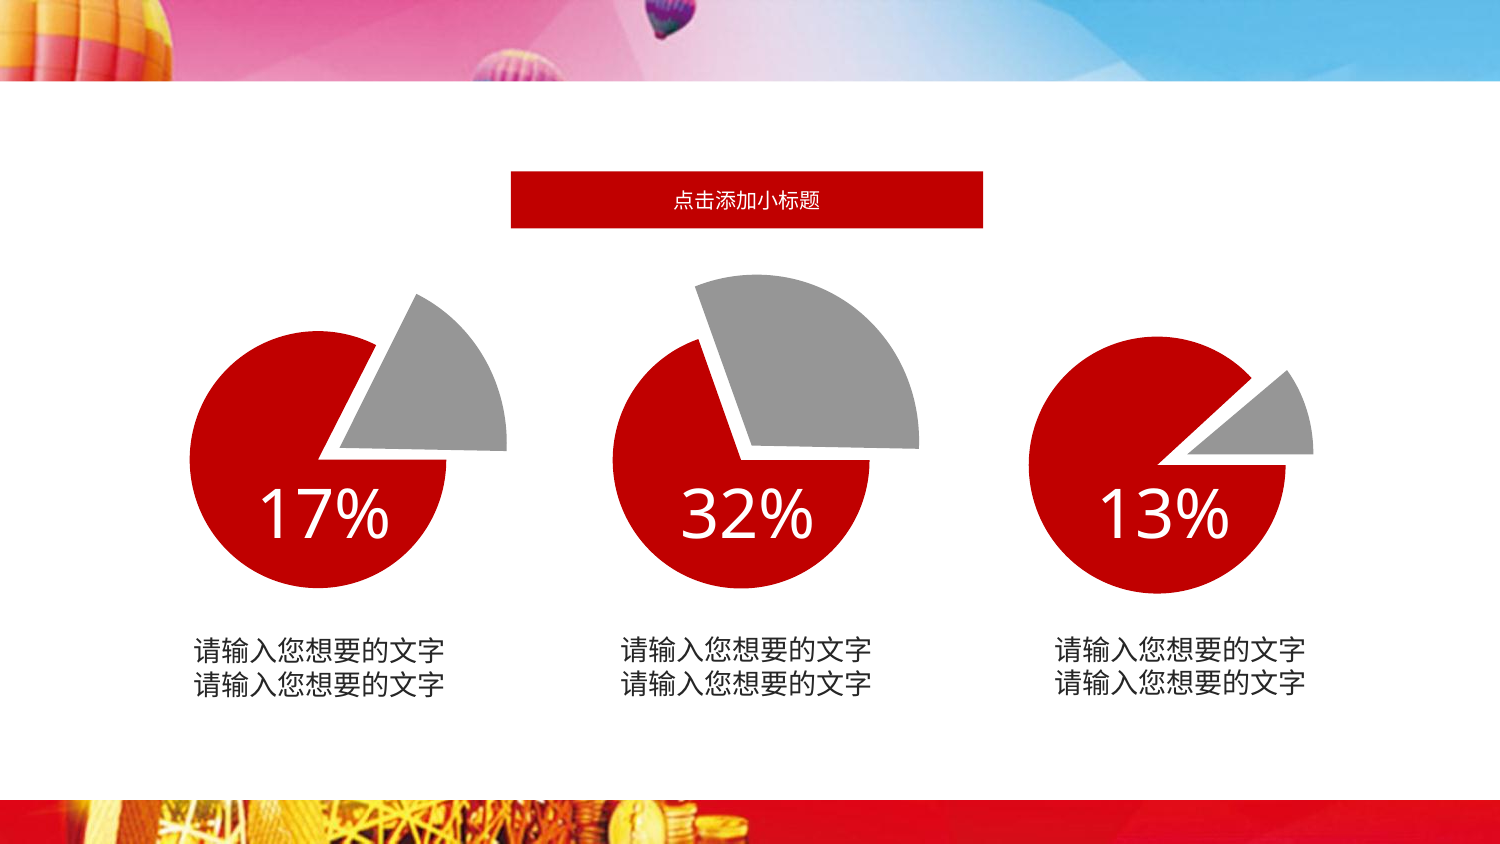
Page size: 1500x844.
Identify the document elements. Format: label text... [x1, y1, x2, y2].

text_box [1027, 335, 1254, 595]
text_box [139, 20, 544, 89]
text_box [188, 330, 448, 590]
text_box 32% [665, 462, 872, 560]
text_box [337, 292, 508, 453]
text_box 请输入您想要的文字 请输入您想要的文字 [1039, 624, 1326, 707]
text_box 点击添加小标题 [510, 170, 984, 229]
text_box [693, 273, 921, 450]
text_box [1272, 464, 1287, 525]
text_box 请输入您想要的文字 请输入您想要的文字 [179, 625, 471, 708]
text_box [1184, 368, 1315, 456]
text_box 13% [1081, 462, 1272, 560]
text_box [611, 337, 871, 590]
text_box 请输入您想要的文字 请输入您想要的文字 [605, 625, 896, 708]
picture [0, 800, 1500, 844]
picture [0, 0, 1500, 81]
text_box 17% [241, 462, 428, 560]
